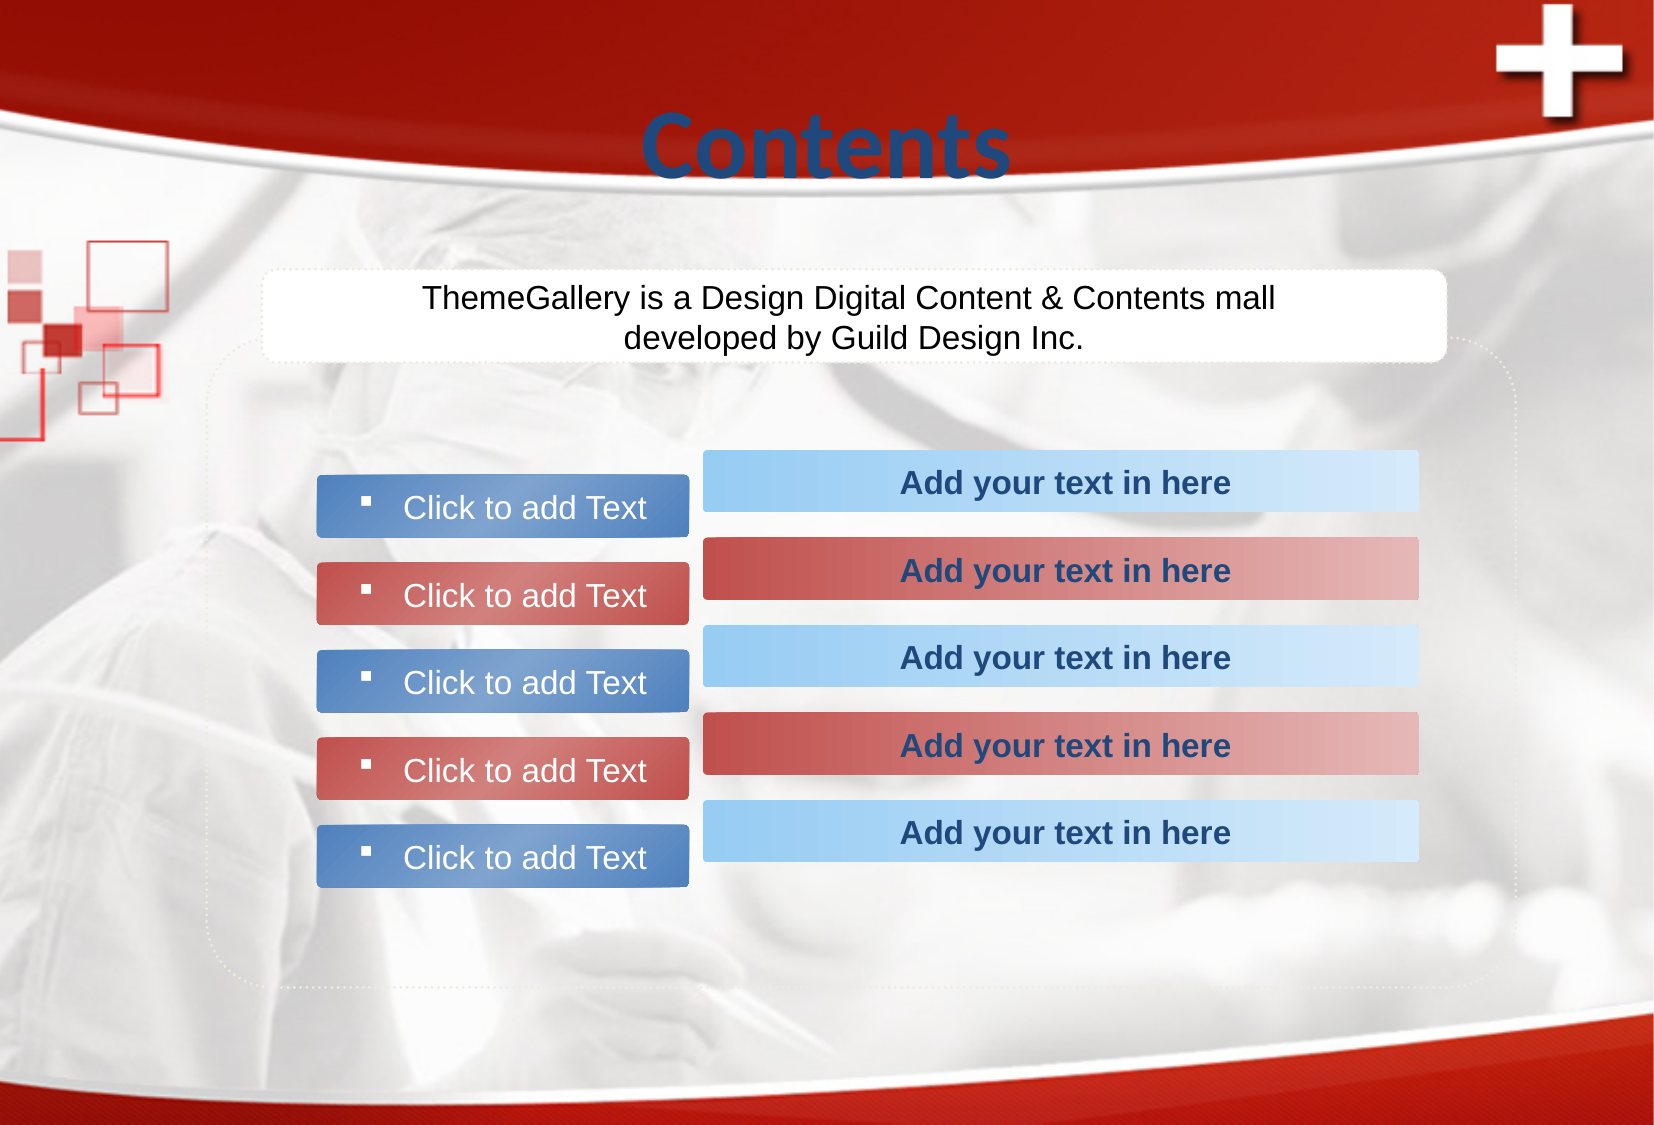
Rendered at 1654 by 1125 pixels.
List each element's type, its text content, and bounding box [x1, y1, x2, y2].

text_box Add your text in here [702, 537, 1420, 600]
text_box Click to add Text [316, 474, 690, 538]
text_box Click to add Text [316, 562, 690, 625]
text_box ThemeGallery is a Design Digital Content & Contents mall developed by Guild Design Inc. [261, 269, 1447, 363]
text_box Add your text in here [702, 799, 1420, 863]
text_box Add your text in here [702, 712, 1420, 775]
text_box Add your text in here [702, 449, 1420, 513]
text_box Click to add Text [316, 649, 690, 713]
text_box Click to add Text [316, 737, 690, 800]
text_box Add your text in here [702, 624, 1420, 688]
title Contents [82, 44, 1572, 233]
text_box Click to add Text [316, 824, 690, 888]
picture [0, 0, 1654, 1125]
text_box [206, 337, 1516, 988]
